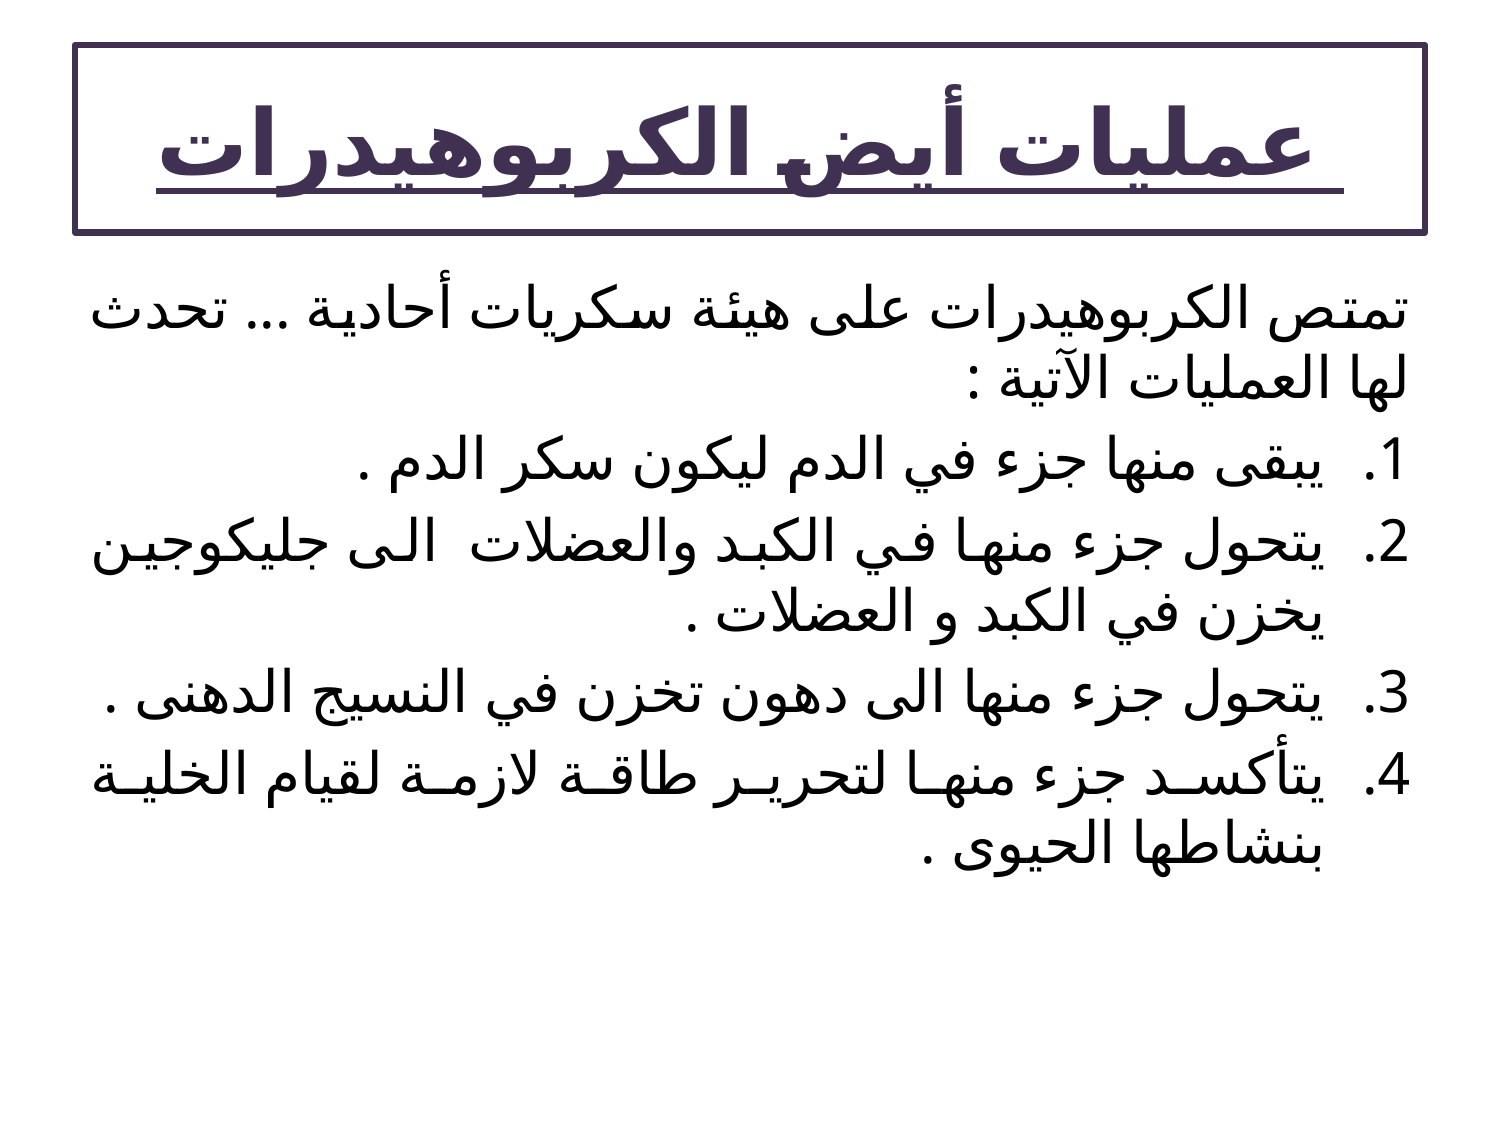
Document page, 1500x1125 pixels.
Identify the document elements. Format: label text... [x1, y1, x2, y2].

list تمتص الكربوهيدرات على هيئة سكريات أحادية ... تحدث لها العمليات الآتية : يبقى منها جزء في الدم ليكون سكر الدم . يتحول جزء منها في الكبد والعضلات الى جليكوجين يخزن في الكبد و العضلات . يتحول جزء منها الى دهون تخزن في النسيج الدهنى . يتأكسد جزء منها لتحرير طاقة لازمة لقيام الخلية بنشاطها الحيوى . [75, 262, 1425, 1005]
title عمليات أيض الكربوهيدرات [75, 45, 1425, 233]
